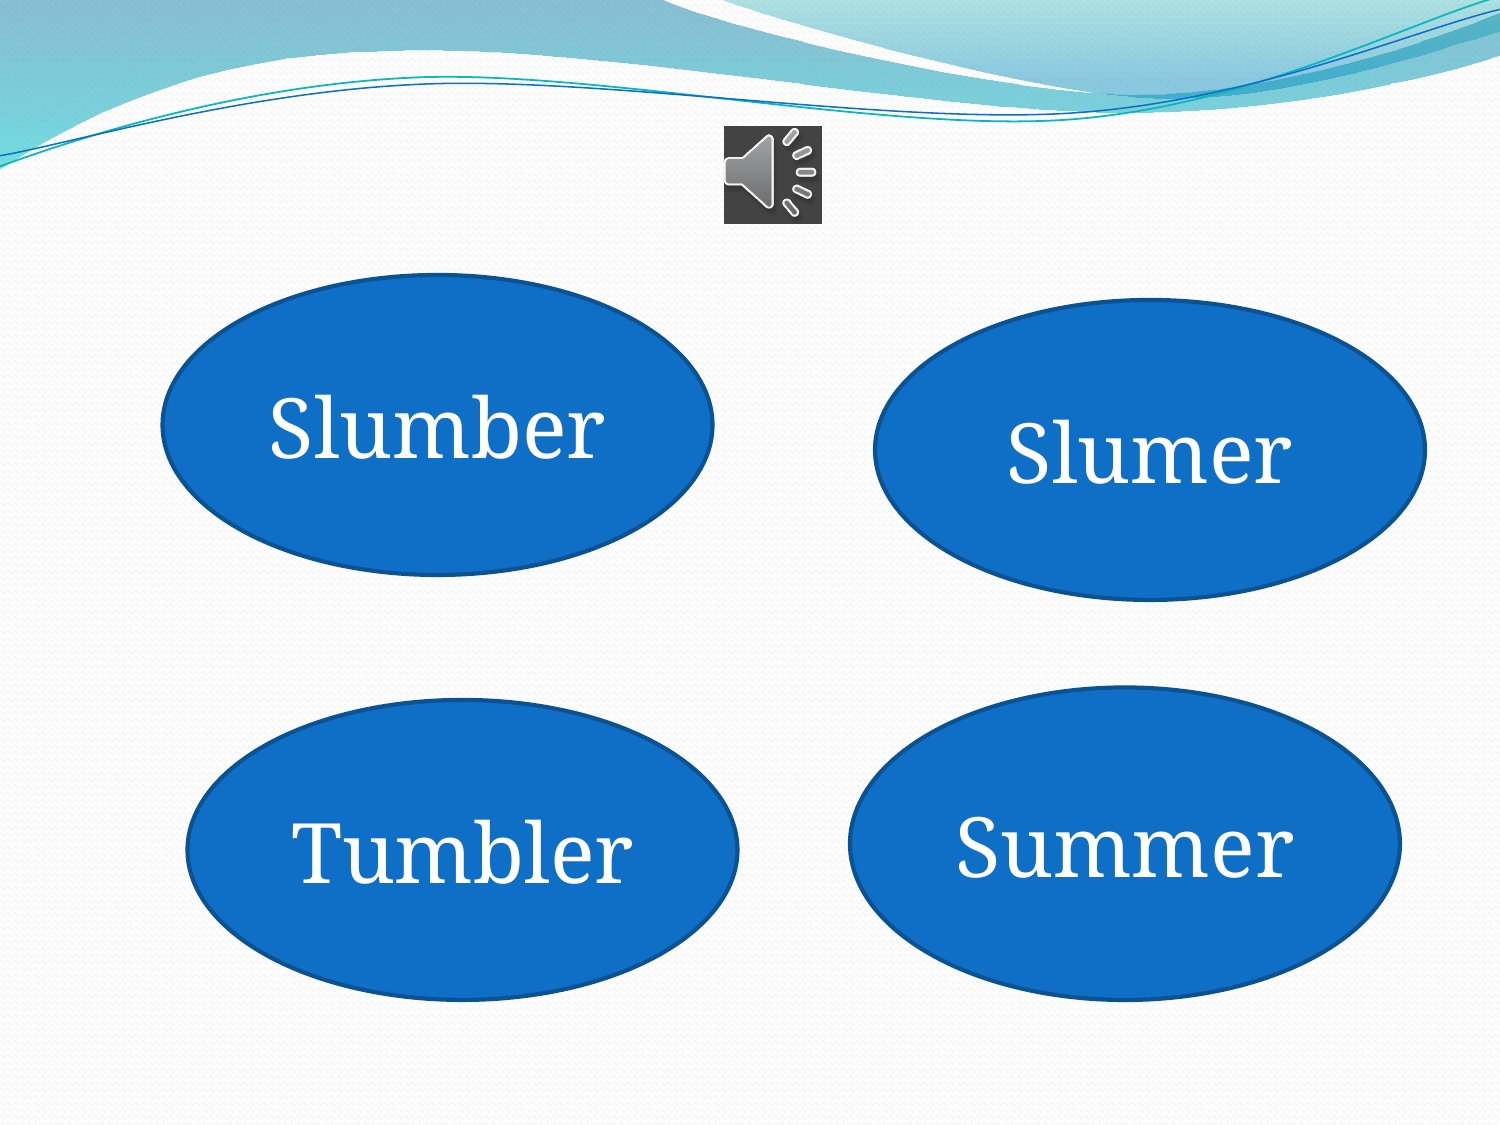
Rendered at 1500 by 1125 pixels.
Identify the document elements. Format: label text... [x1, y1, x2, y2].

text_box Summer [847, 685, 1403, 1003]
text_box Slumer [872, 297, 1428, 603]
text_box Slumber [160, 272, 715, 578]
text_box Tumbler [185, 697, 740, 1003]
picture [722, 124, 824, 226]
